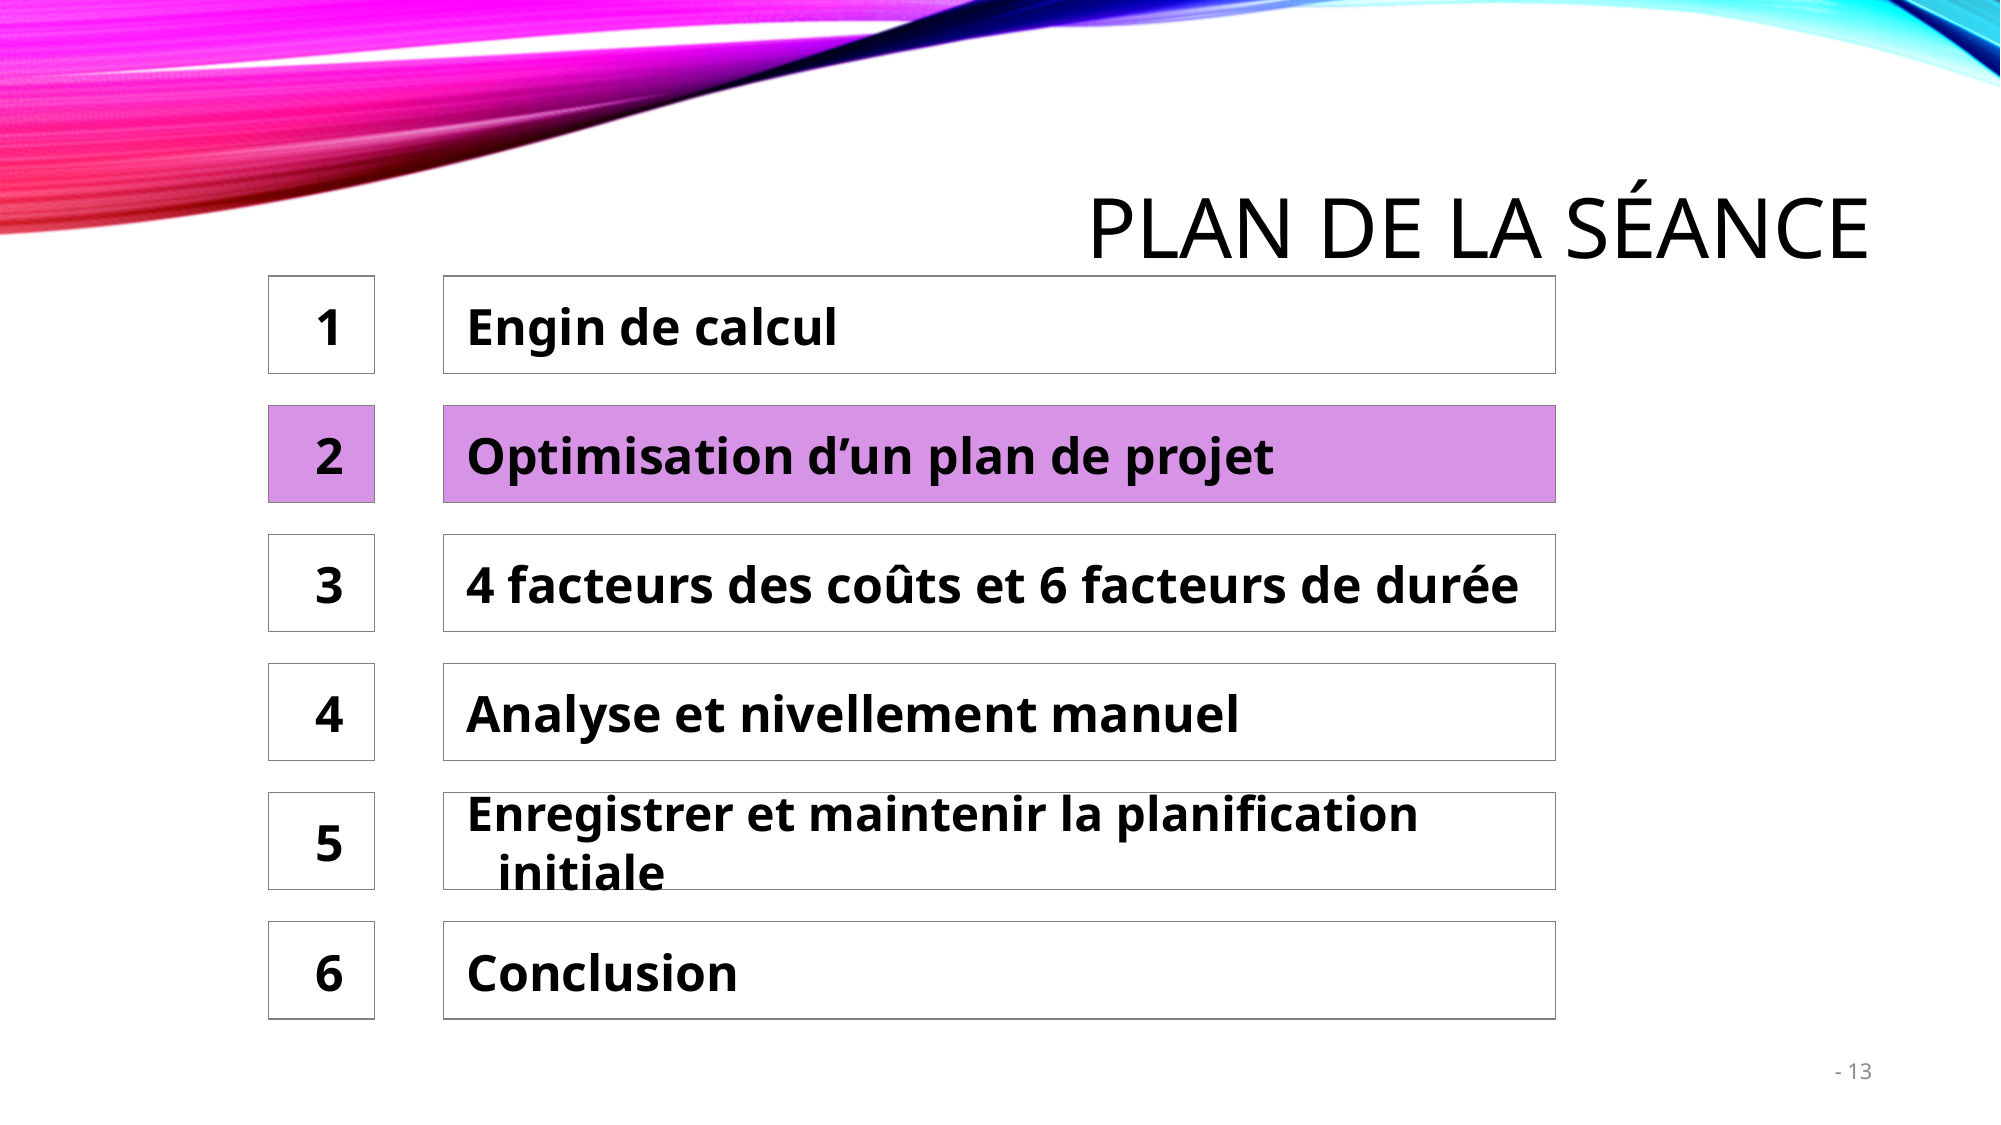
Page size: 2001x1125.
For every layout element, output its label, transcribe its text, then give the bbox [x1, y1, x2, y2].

text_box 2 [268, 405, 375, 503]
picture [0, 0, 2000, 237]
text_box 4 facteurs des coûts et 6 facteurs de durée [443, 534, 1556, 632]
text_box Analyse et nivellement manuel [443, 663, 1556, 761]
text_box 1 [268, 276, 375, 374]
title Plan de la séance [474, 125, 1888, 338]
slide_number 13 [1808, 1042, 1888, 1103]
picture [1890, 0, 2000, 75]
text_box 6 [268, 921, 375, 1019]
text_box Engin de calcul [443, 276, 1556, 374]
text_box Enregistrer et maintenir la planification initiale [443, 792, 1556, 890]
text_box 4 [268, 663, 375, 761]
text_box 3 [268, 534, 375, 632]
text_box 5 [268, 792, 375, 890]
picture [1910, 0, 2000, 45]
text_box Optimisation d’un plan de projet [443, 405, 1556, 503]
text_box Conclusion [443, 921, 1556, 1019]
